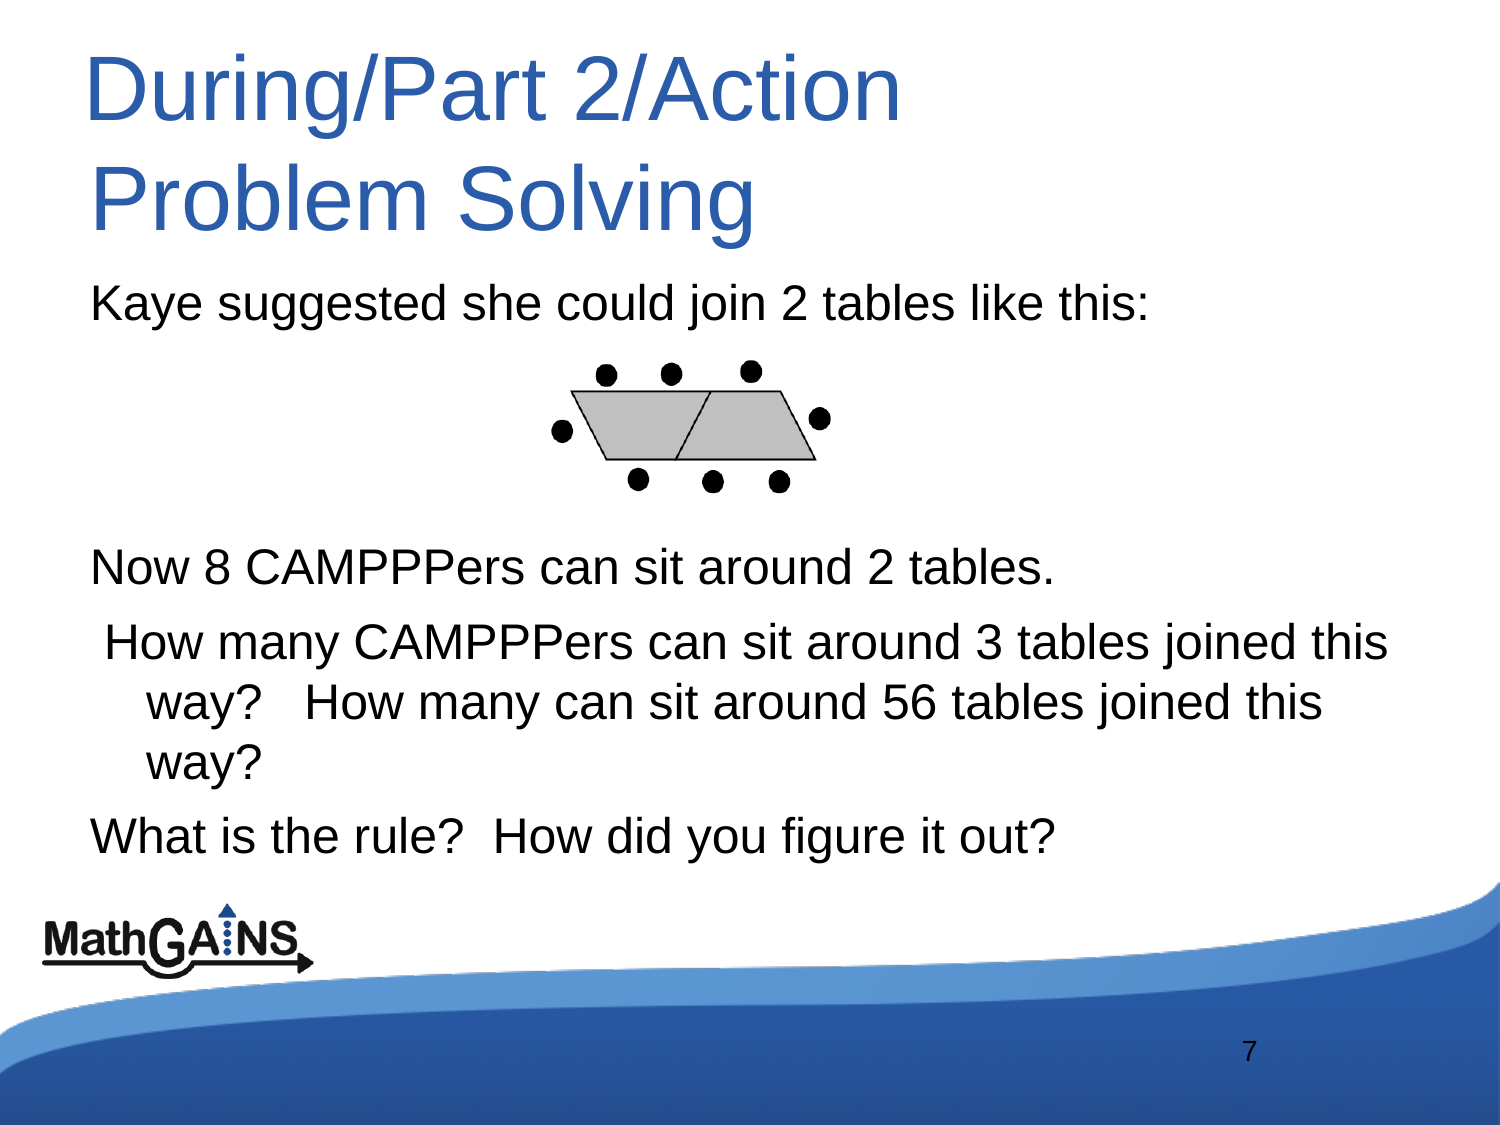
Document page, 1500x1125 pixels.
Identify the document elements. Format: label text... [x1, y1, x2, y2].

slide_number 7 [1223, 1023, 1277, 1075]
list Kaye suggested she could join 2 tables like this: Now 8 CAMPPPers can sit around 2 tables. How many CAMPPPers can sit around 3 tables joined this way? How many can sit around 56 tables joined this way? What is the rule? How did you figure it out? [74, 261, 1426, 876]
picture [0, 878, 1500, 1125]
title During/Part 2/Action Problem Solving [74, 14, 1426, 261]
picture [499, 349, 877, 511]
